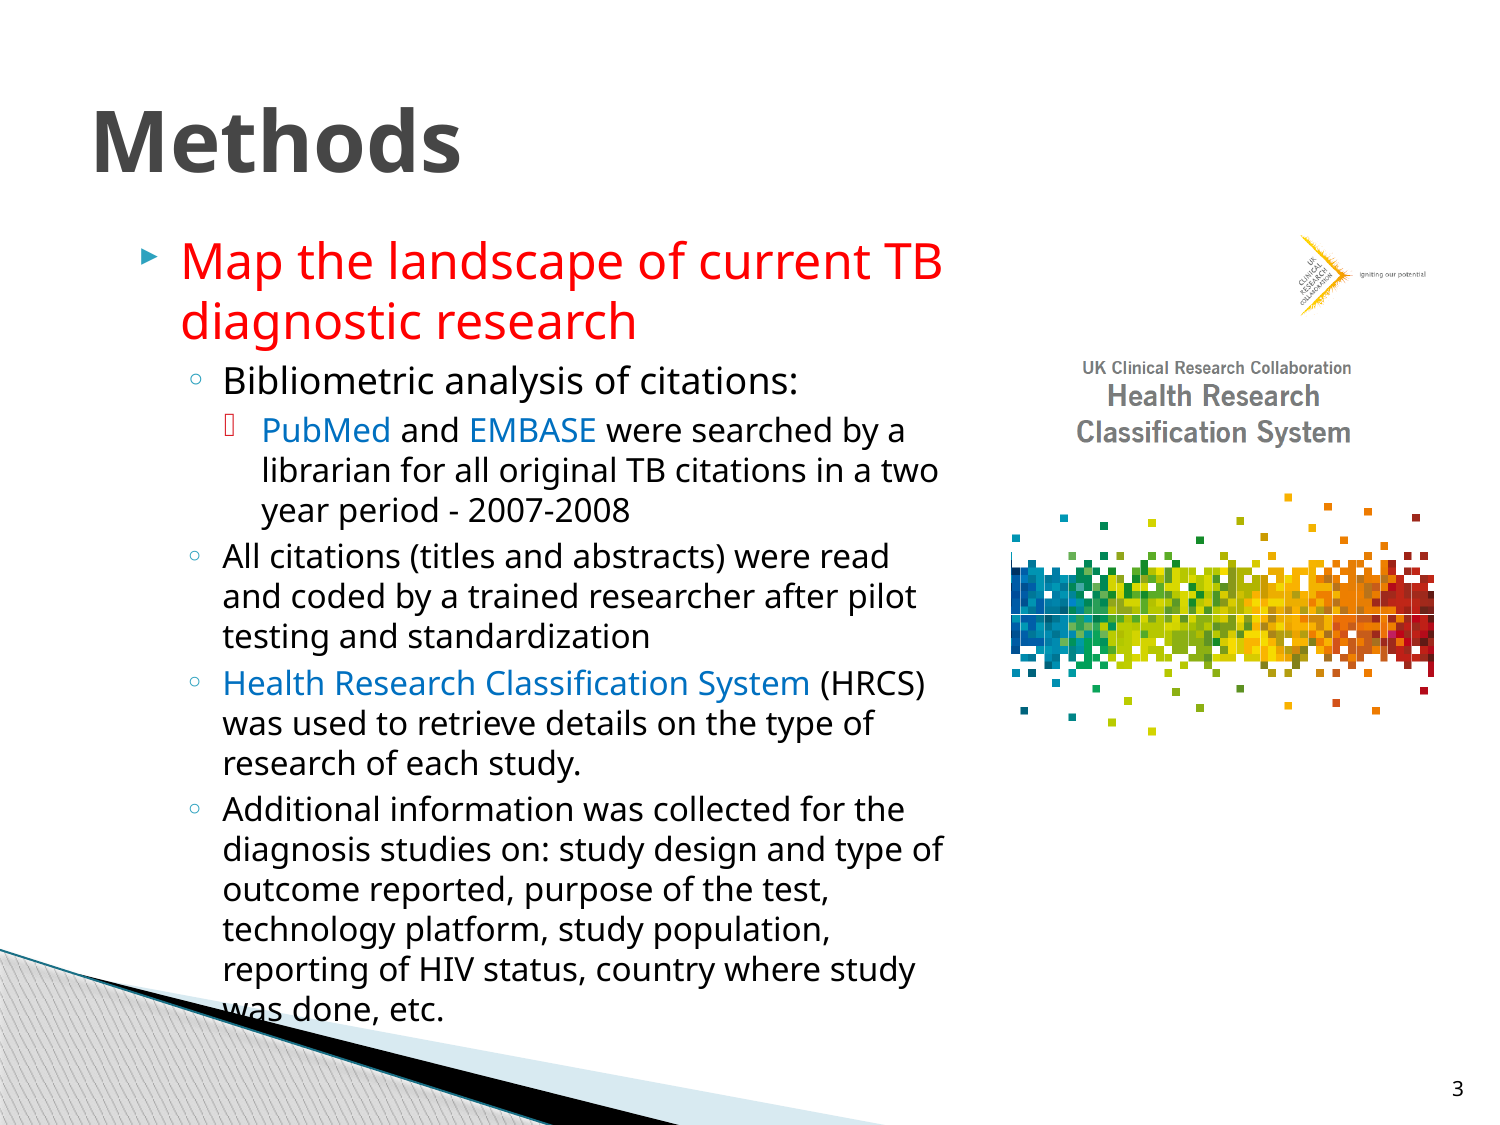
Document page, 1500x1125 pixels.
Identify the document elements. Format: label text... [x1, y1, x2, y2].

title Methods [75, 45, 1425, 233]
list Map the landscape of current TB diagnostic research Bibliometric analysis of citations: PubMed and EMBASE were searched by a librarian for all original TB citations in a two year period - 2007-2008 All citations (titles and abstracts) were read and coded by a trained researcher after pilot testing and standardization Health Research Classification System (HRCS) was used to retrieve details on the type of research of each study. Additional information was collected for the diagnosis studies on: study design and type of outcome reported, purpose of the test, technology platform, study population, reporting of HIV status, country where study was done, etc. [105, 233, 973, 961]
slide_number 3 [1418, 1051, 1479, 1112]
picture [1010, 234, 1434, 751]
